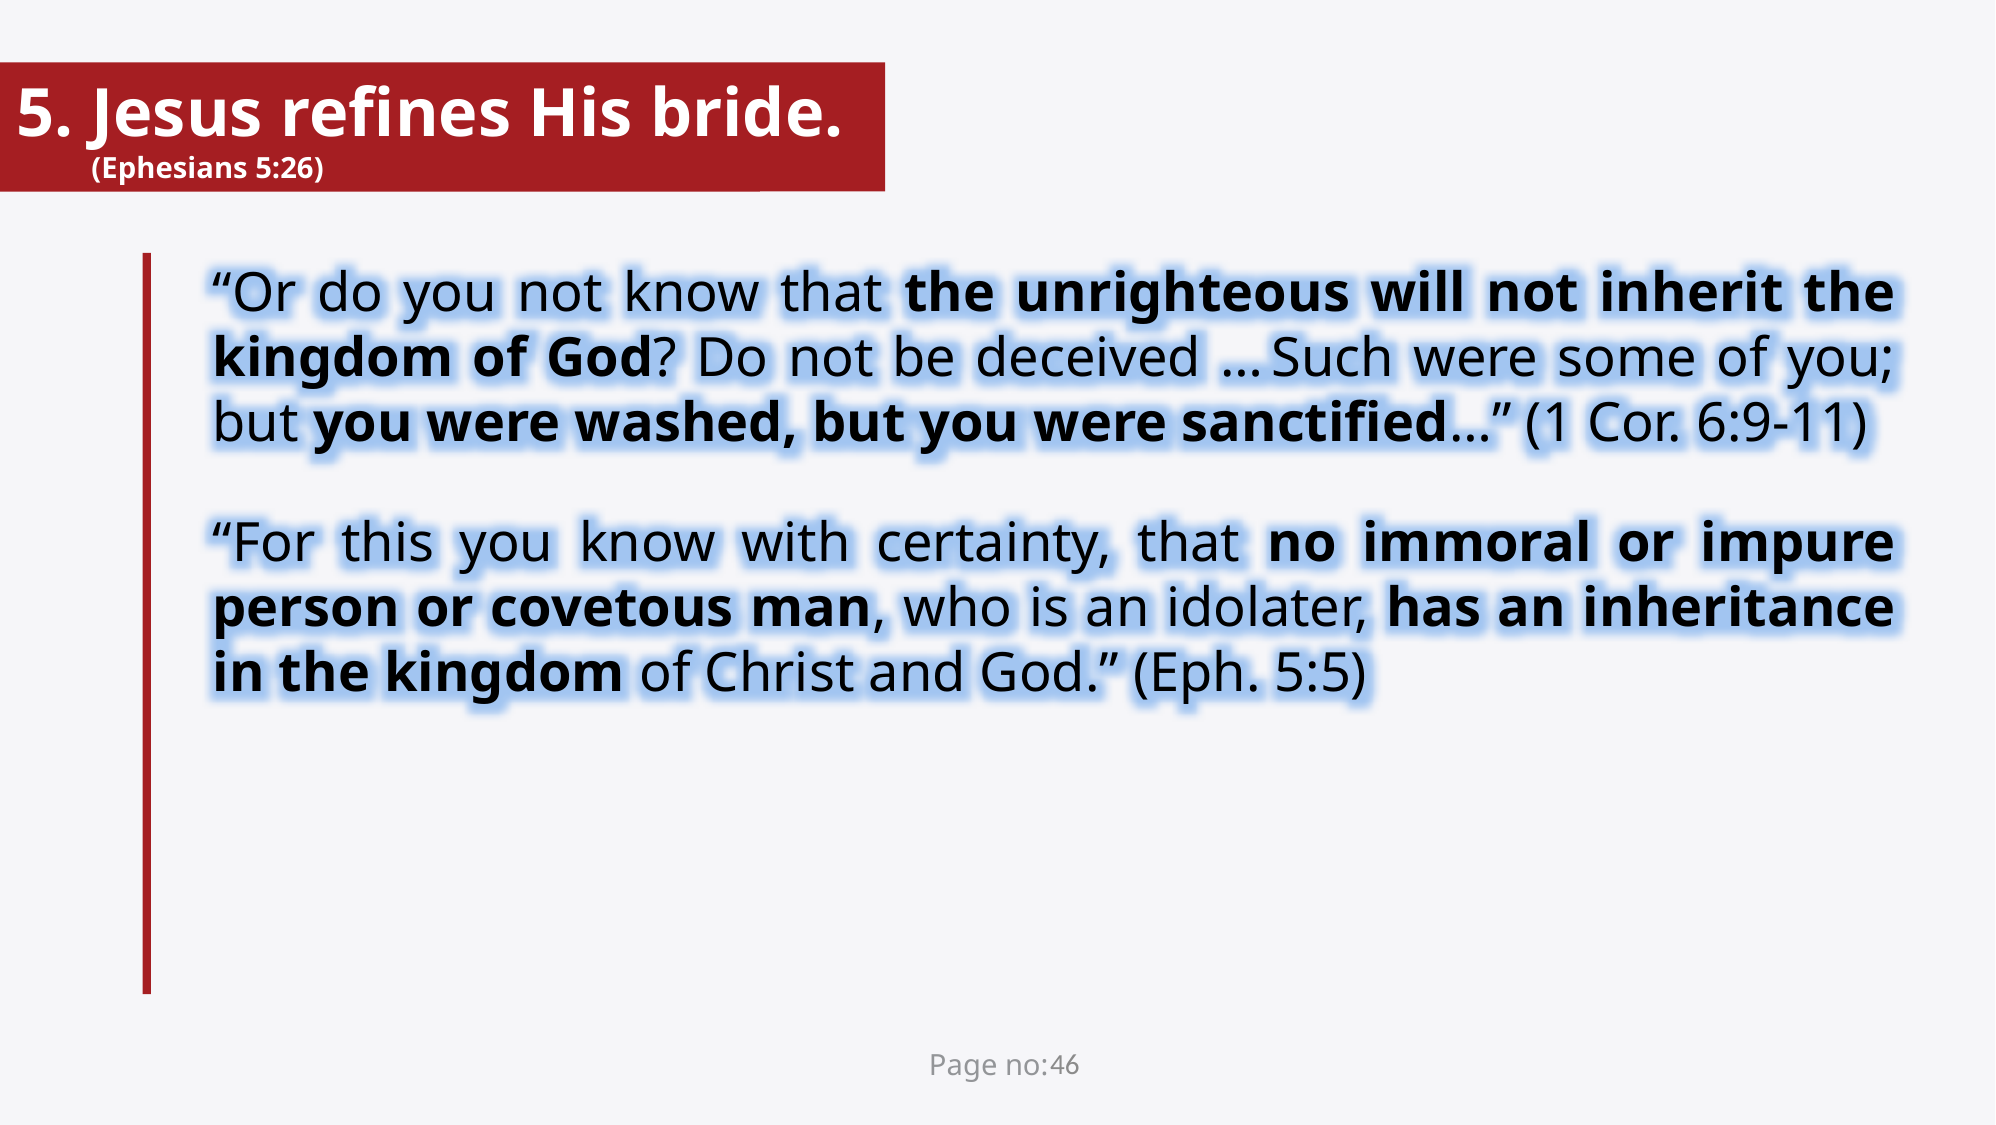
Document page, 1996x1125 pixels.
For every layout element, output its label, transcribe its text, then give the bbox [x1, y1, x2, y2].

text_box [1, 62, 886, 194]
text_box “For this you know with certainty, that no immoral or impure person or covetous man, who is an idolater, has an inheritance in the kingdom of Christ and God.” (Eph. 5:5) [198, 499, 1911, 710]
text_box “Or do you not know that the unrighteous will not inherit the kingdom of God? Do not be deceived … Such were some of you; but you were washed, but you were sanctified…” (1 Cor. 6:9-11) [198, 249, 1911, 460]
